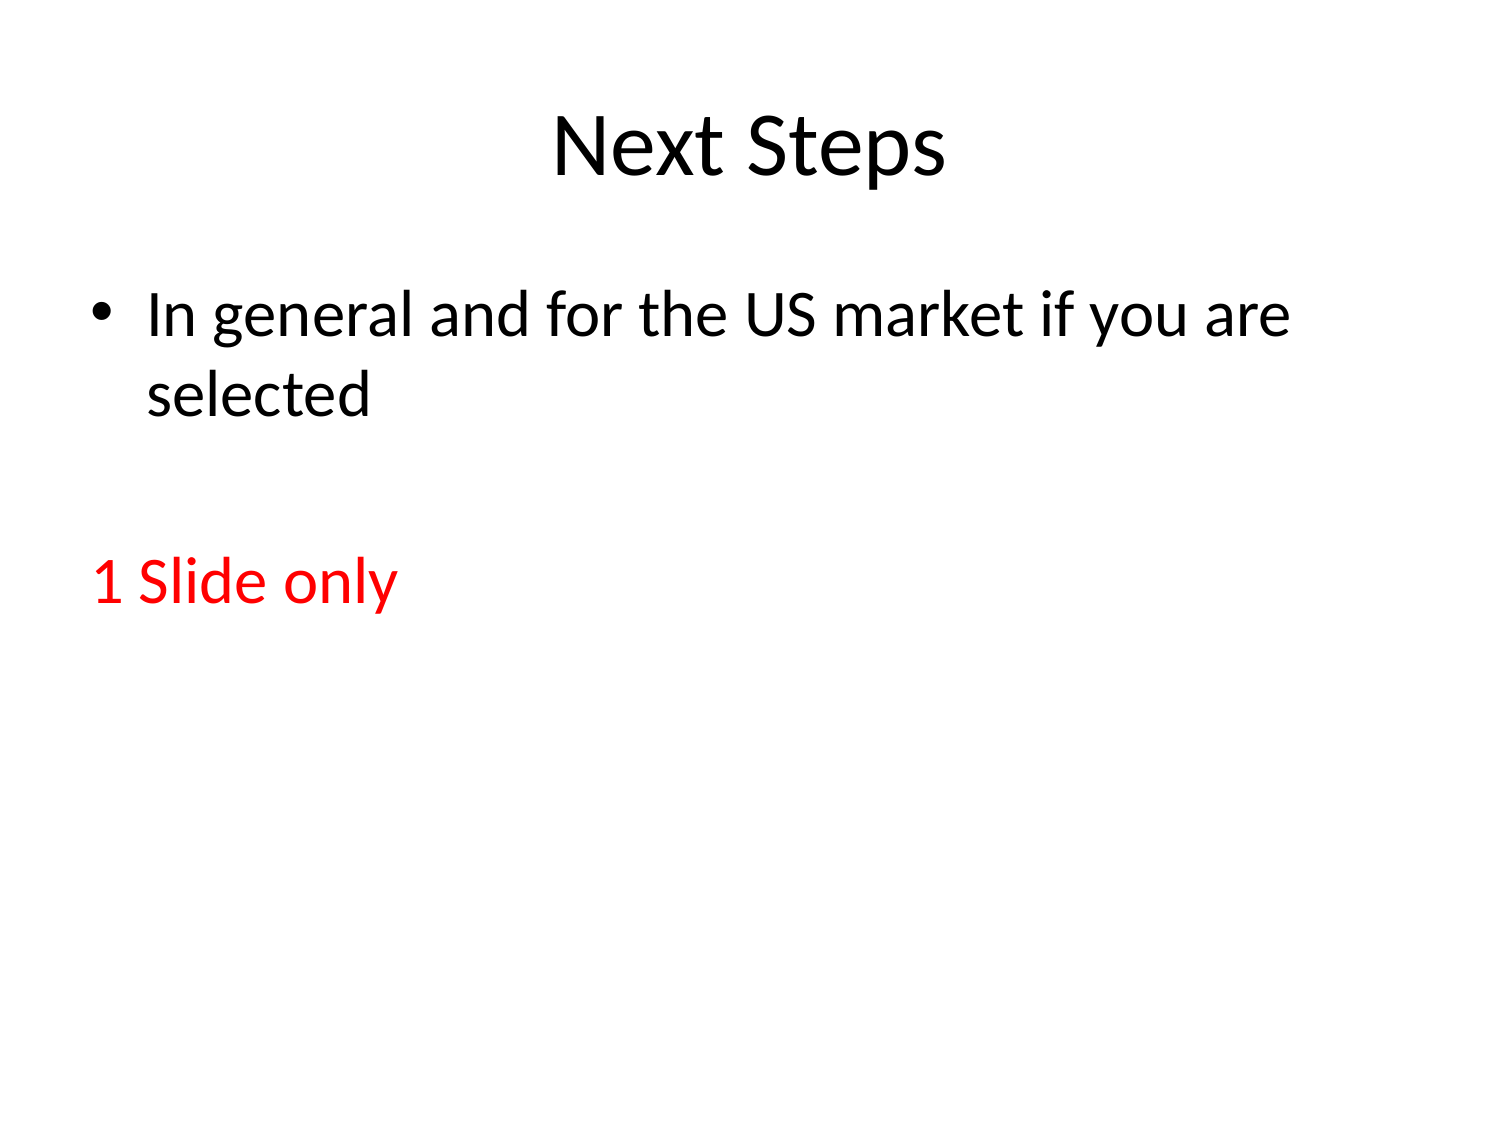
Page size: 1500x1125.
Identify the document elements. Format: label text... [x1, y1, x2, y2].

title Next Steps [75, 45, 1425, 233]
list In general and for the US market if you are selected 1 Slide only [75, 262, 1425, 1005]
